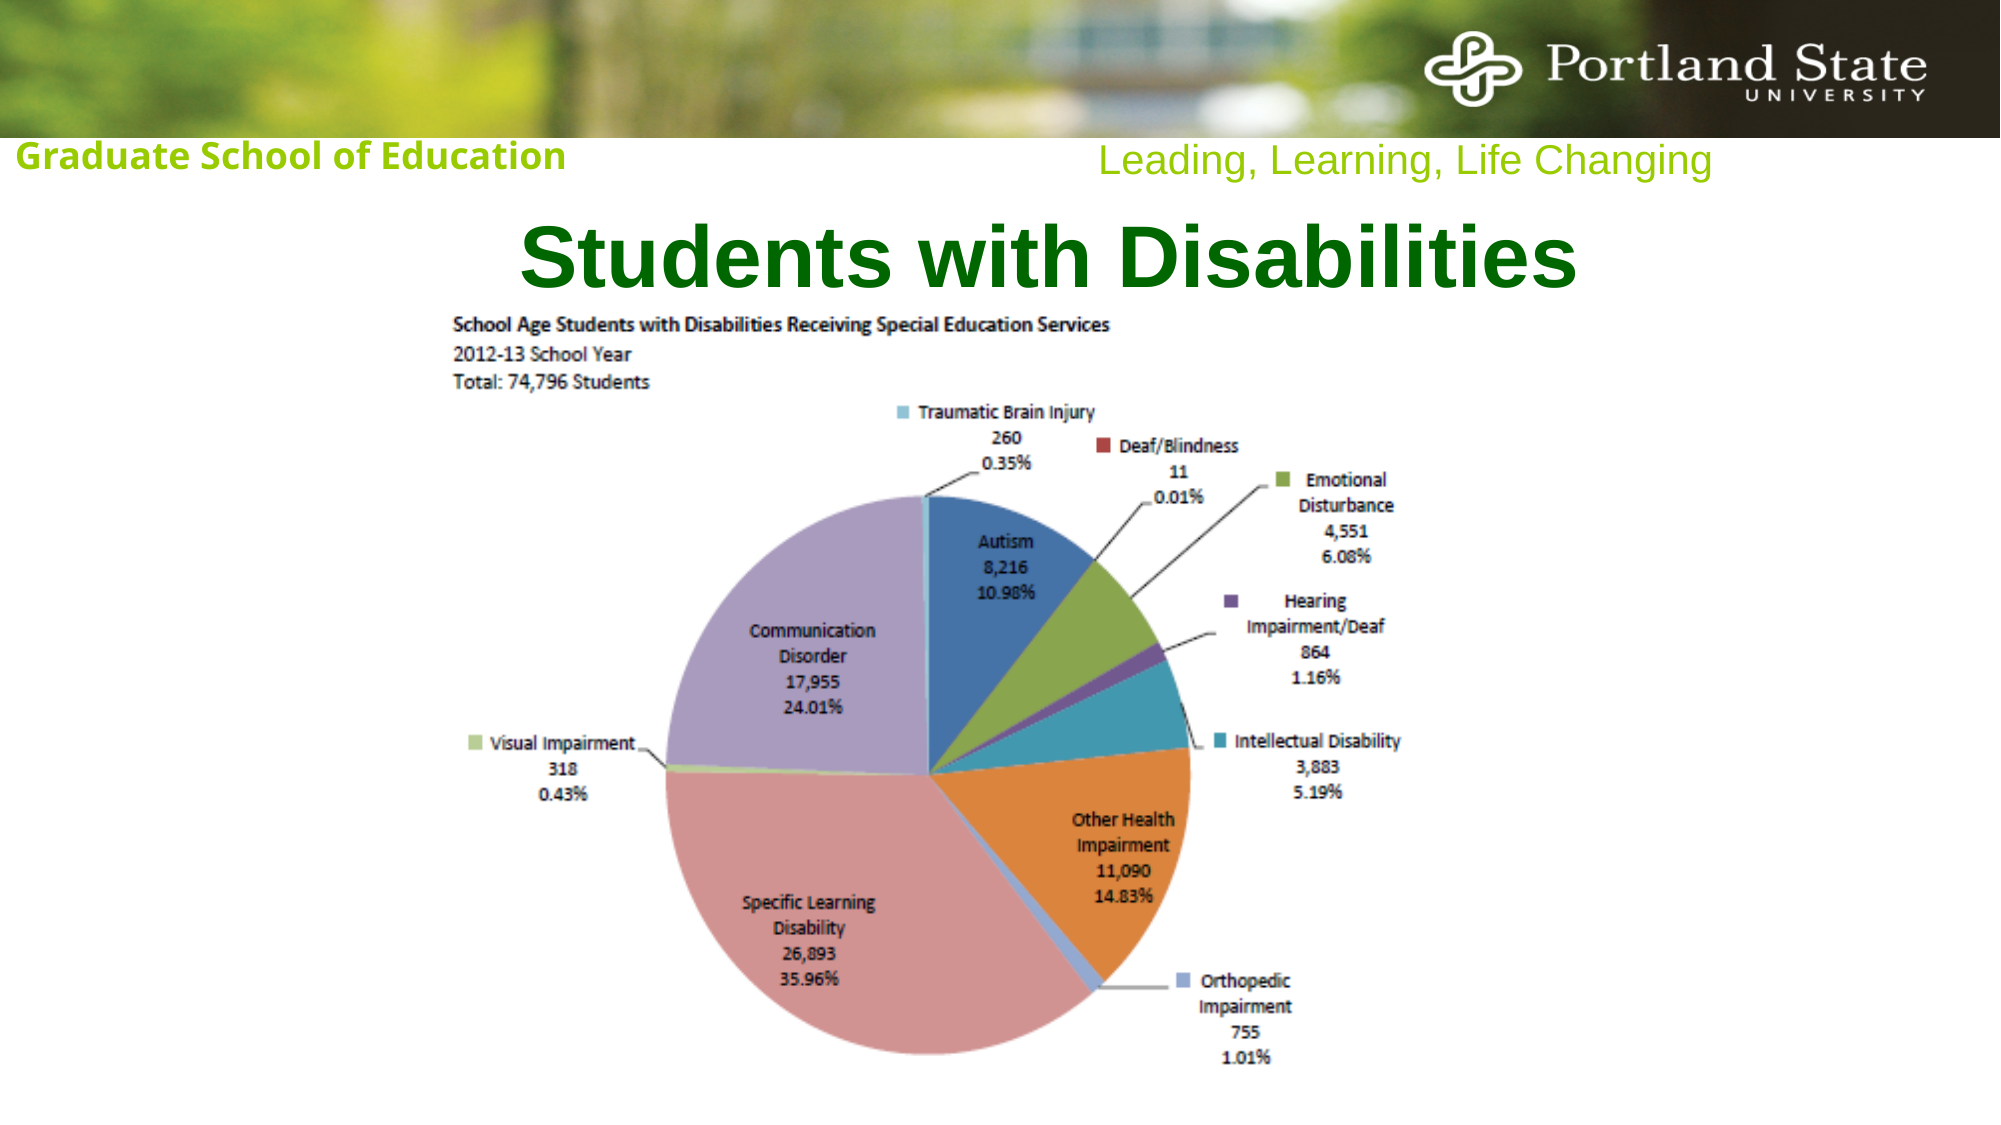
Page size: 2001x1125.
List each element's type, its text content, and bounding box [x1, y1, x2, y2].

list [439, 313, 1427, 1089]
title Students with Disabilities [99, 203, 2000, 314]
